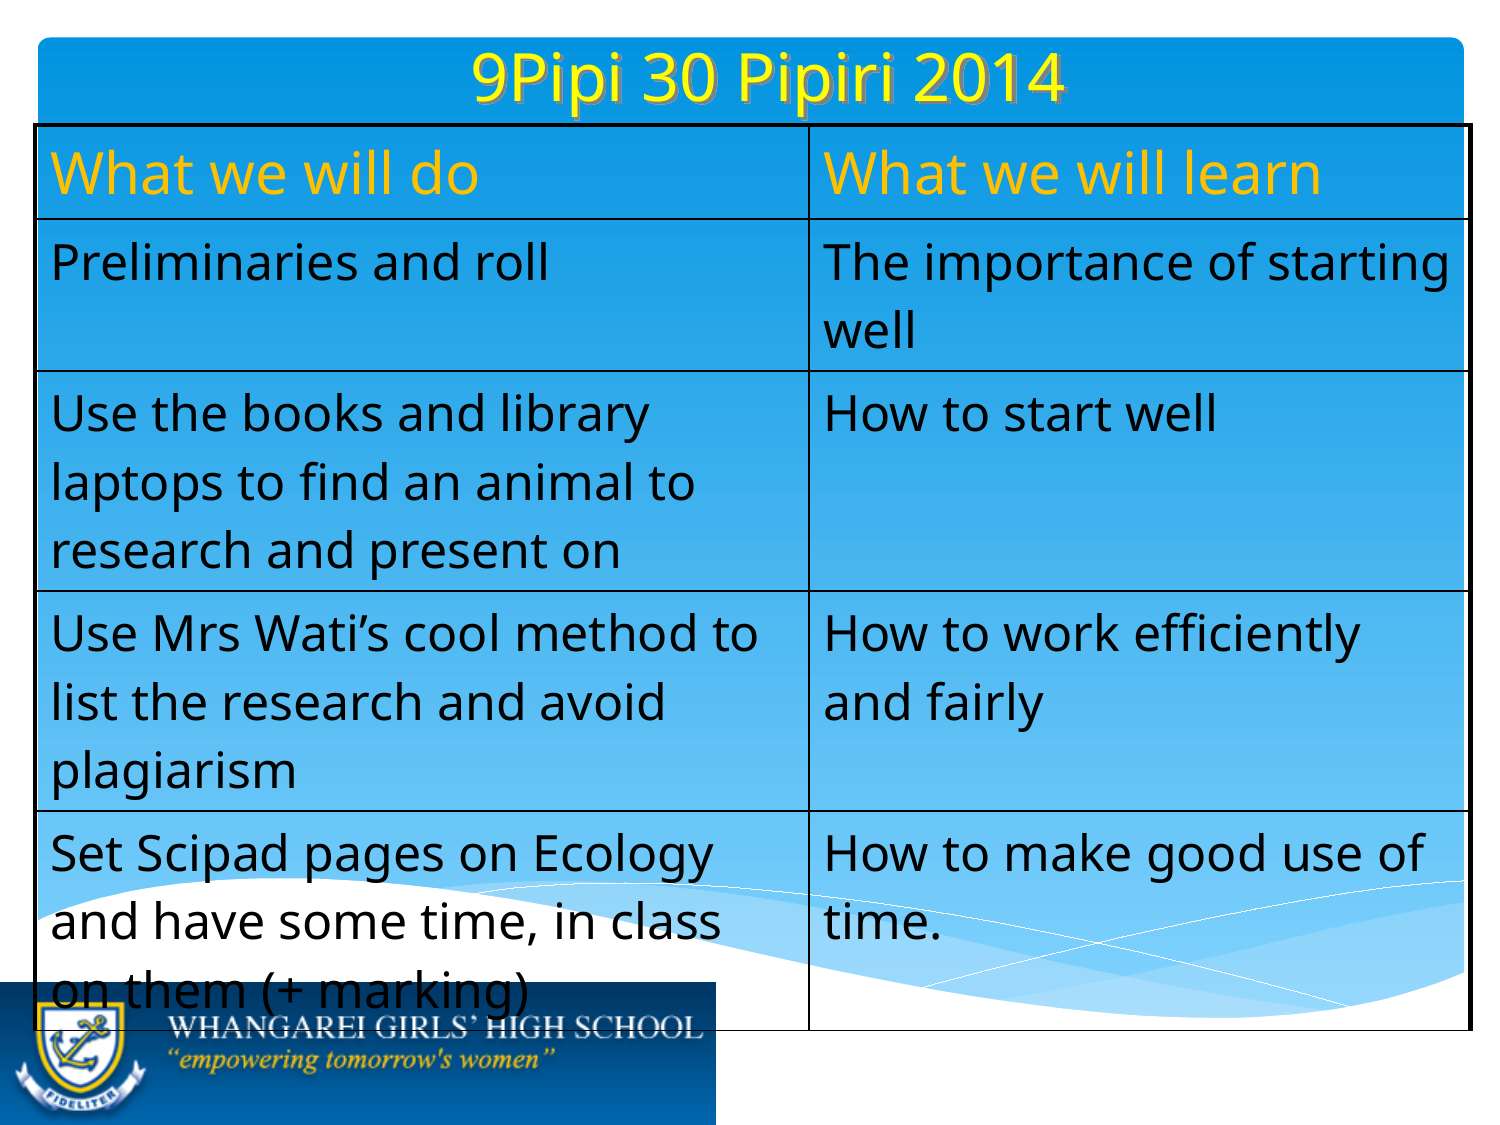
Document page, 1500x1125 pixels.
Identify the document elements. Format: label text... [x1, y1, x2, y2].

table_cell How to start well [810, 372, 1468, 590]
table_cell How to make good use of time. [810, 812, 1468, 1030]
table_header What we will do [37, 127, 808, 218]
table_cell Set Scipad pages on Ecology and have some time, in class on them (+ marking) [37, 812, 808, 1030]
picture [0, 982, 716, 1125]
table_cell Use the books and library laptops to find an animal to research and present on [37, 372, 808, 590]
table_cell The importance of starting well [810, 220, 1468, 370]
text_box 9Pipi 30 Pipiri 2014 [162, 24, 1375, 123]
table_cell How to work efficiently and fairly [810, 592, 1468, 810]
table_cell Use Mrs Wati’s cool method to list the research and avoid plagiarism [37, 592, 808, 810]
table_cell Preliminaries and roll [37, 220, 808, 370]
table_header What we will learn [810, 127, 1468, 218]
